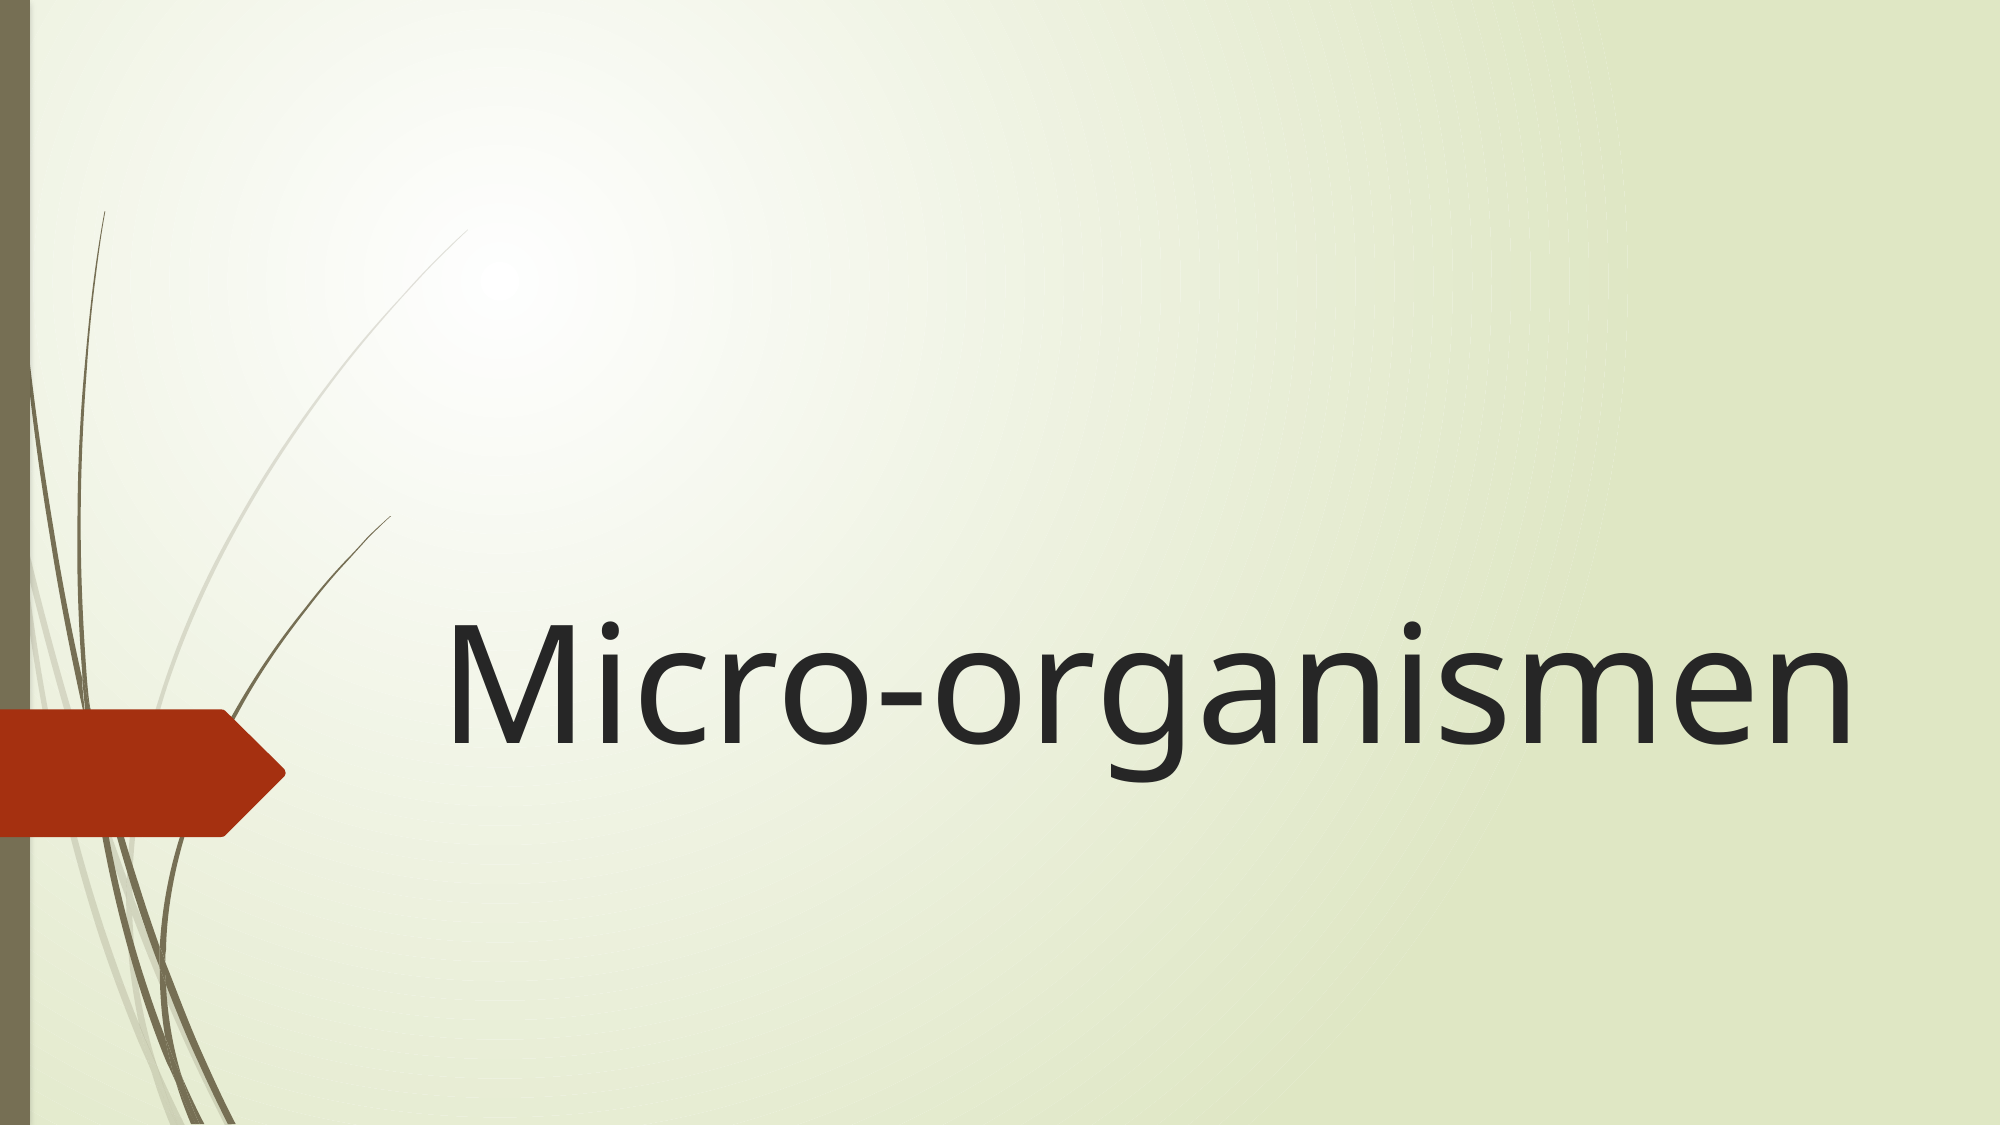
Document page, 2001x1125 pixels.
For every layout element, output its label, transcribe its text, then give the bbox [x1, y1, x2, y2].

title Micro-organismen [424, 412, 1888, 784]
